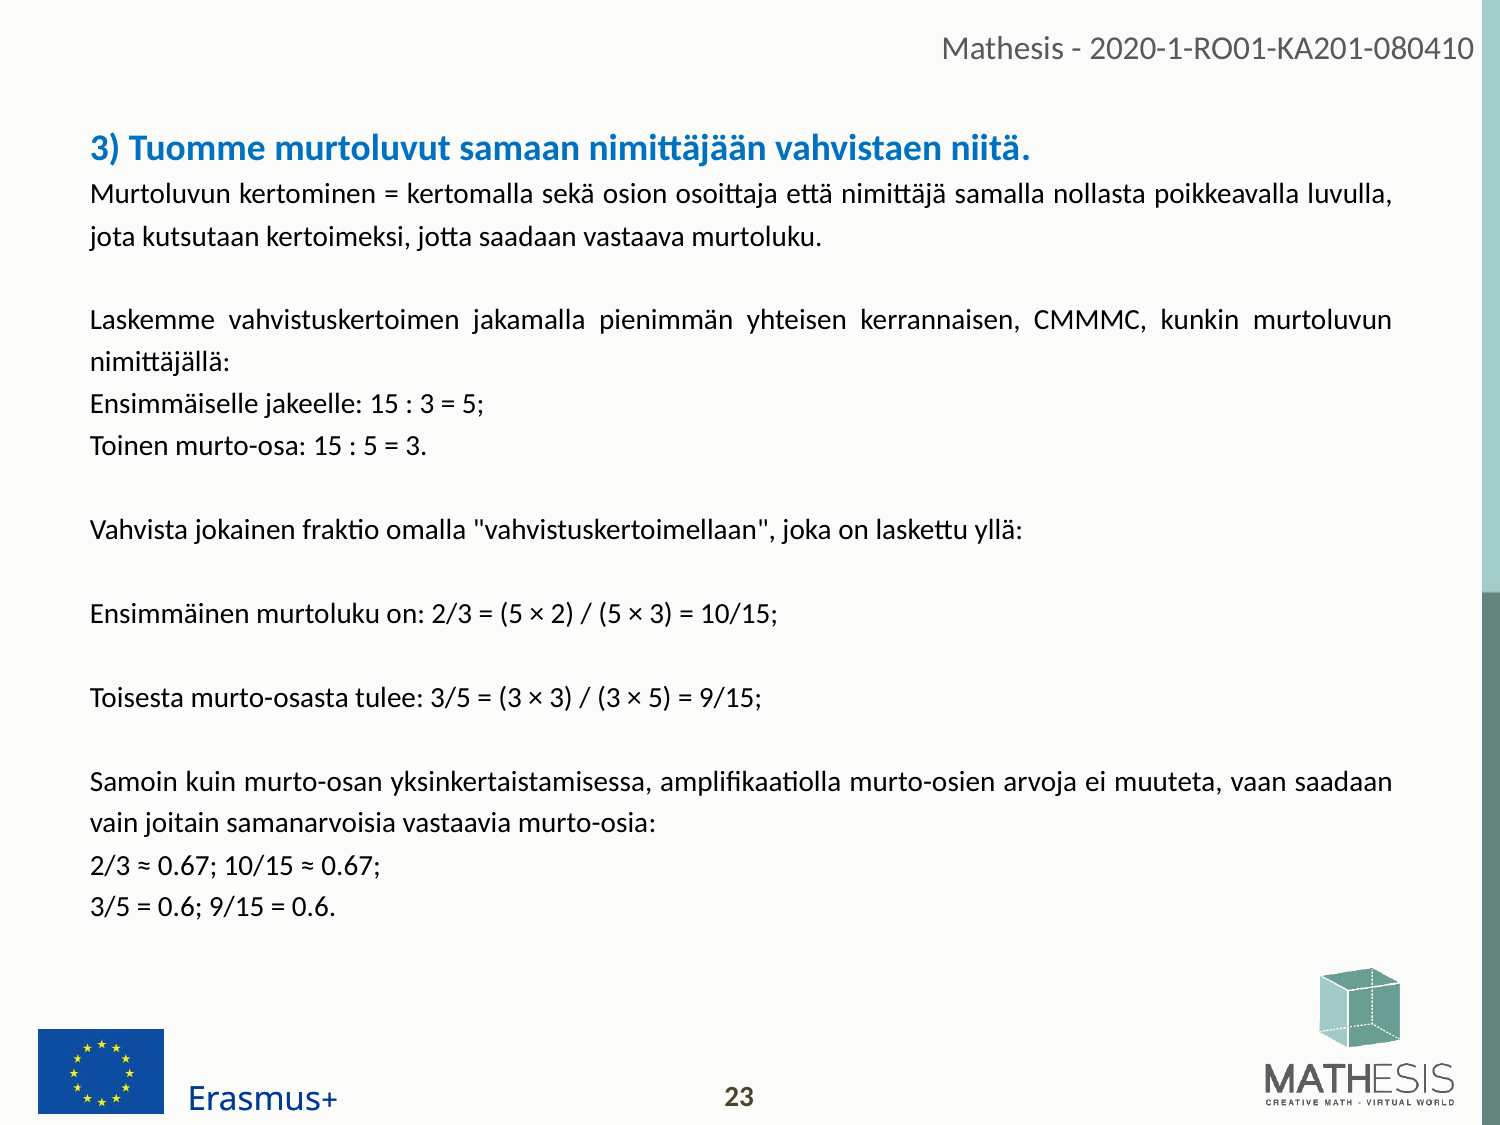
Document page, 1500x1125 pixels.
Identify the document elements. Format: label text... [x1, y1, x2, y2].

picture [38, 1029, 164, 1114]
list 3) Tuomme murtoluvut samaan nimittäjään vahvistaen niitä. Murtoluvun kertominen = kertomalla sekä osion osoittaja että nimittäjä samalla nollasta poikkeavalla luvulla, jota kutsutaan kertoimeksi, jotta saadaan vastaava murtoluku. Laskemme vahvistuskertoimen jakamalla pienimmän yhteisen kerrannaisen, CMMMC, kunkin murtoluvun nimittäjällä: Ensimmäiselle jakeelle: 15 : 3 = 5; Toinen murto-osa: 15 : 5 = 3. Vahvista jokainen fraktio omalla "vahvistuskertoimellaan", joka on laskettu yllä: Ensimmäinen murtoluku on: 2/3 = (5 × 2) / (5 × 3) = 10/15; Toisesta murto-osasta tulee: 3/5 = (3 × 3) / (3 × 5) = 9/15; Samoin kuin murto-osan yksinkertaistamisessa, amplifikaatiolla murto-osien arvoja ei muuteta, vaan saadaan vain joitain samanarvoisia vastaavia murto-osia: 2/3 ≈ 0.67; 10/15 ≈ 0.67; 3/5 = 0.6; 9/15 = 0.6. [75, 106, 1425, 849]
